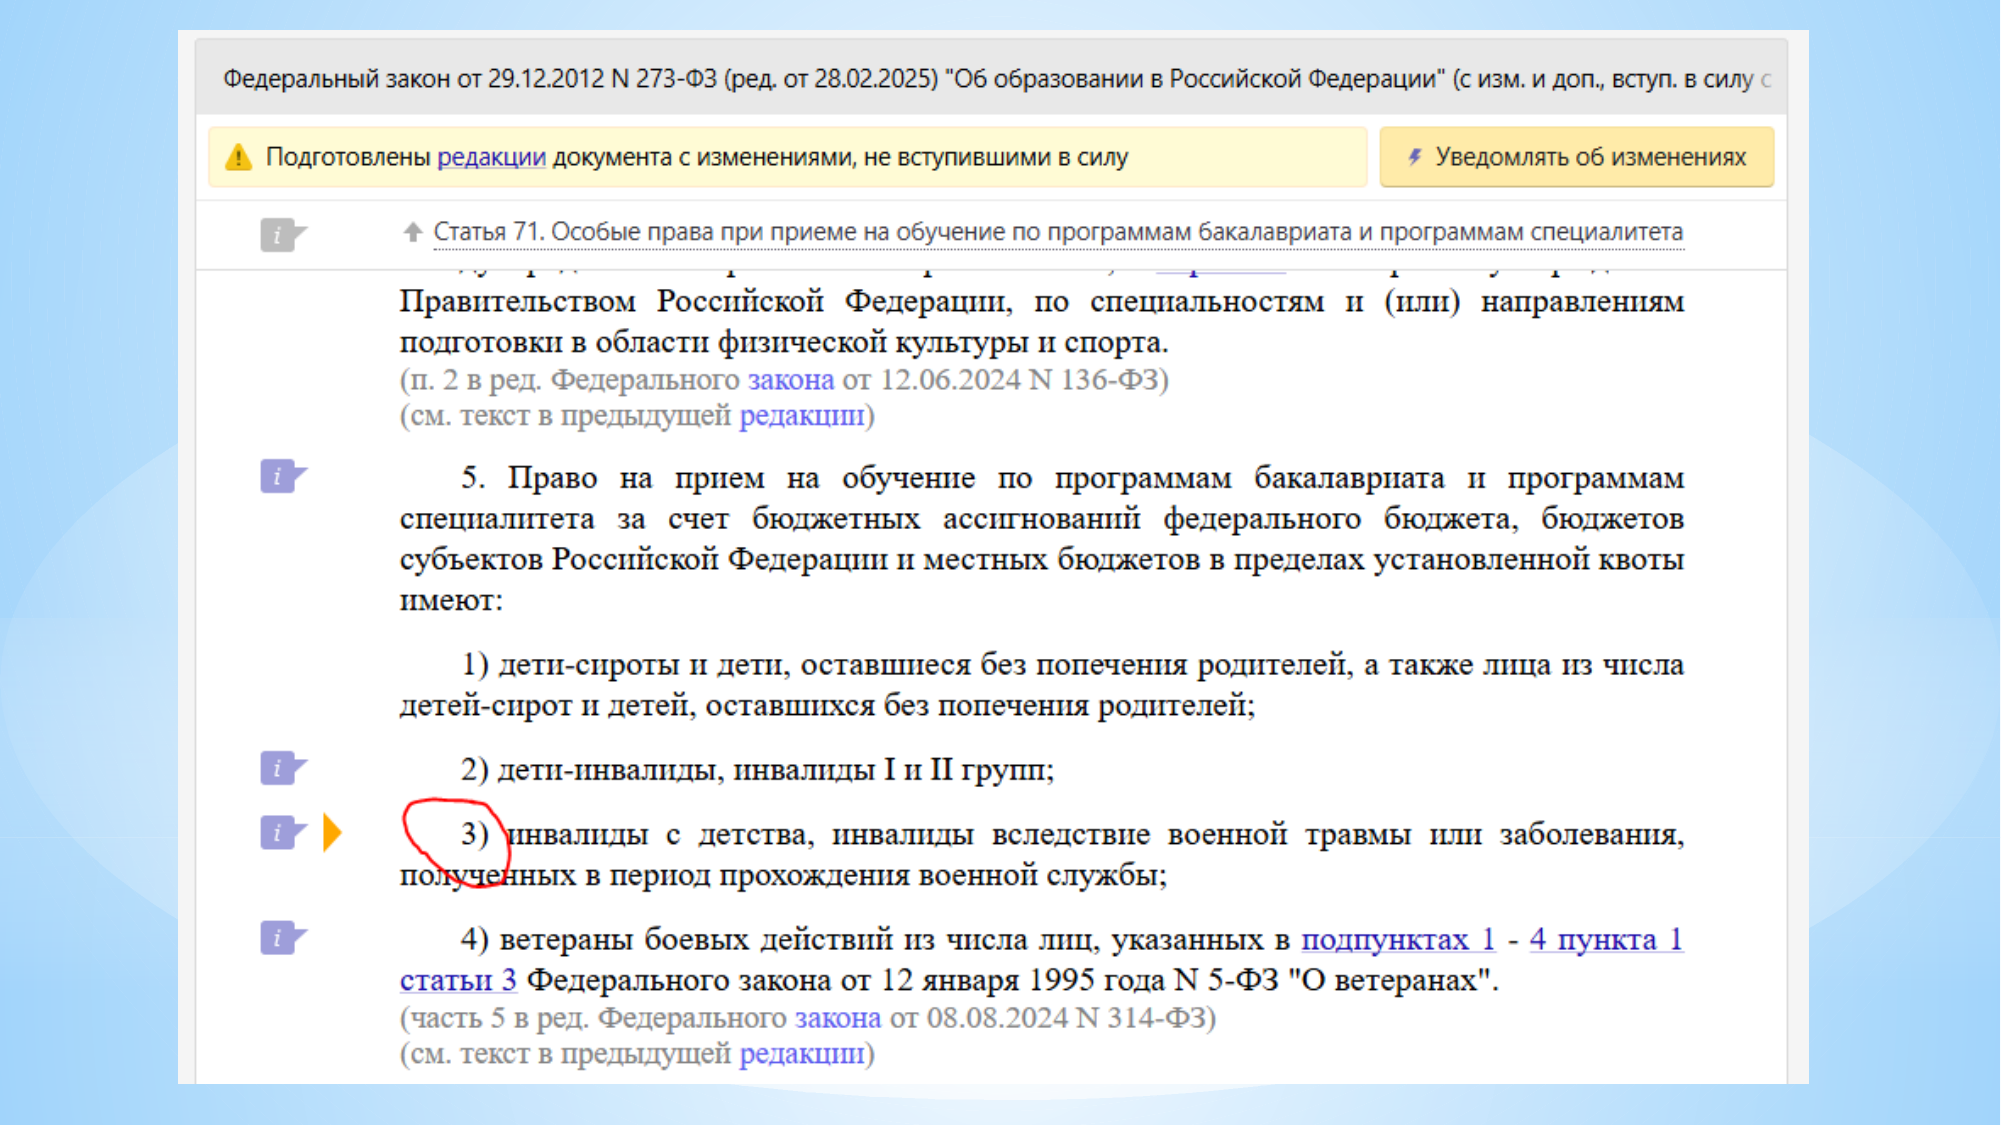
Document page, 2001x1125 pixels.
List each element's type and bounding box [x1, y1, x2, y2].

picture [178, 30, 1810, 1084]
